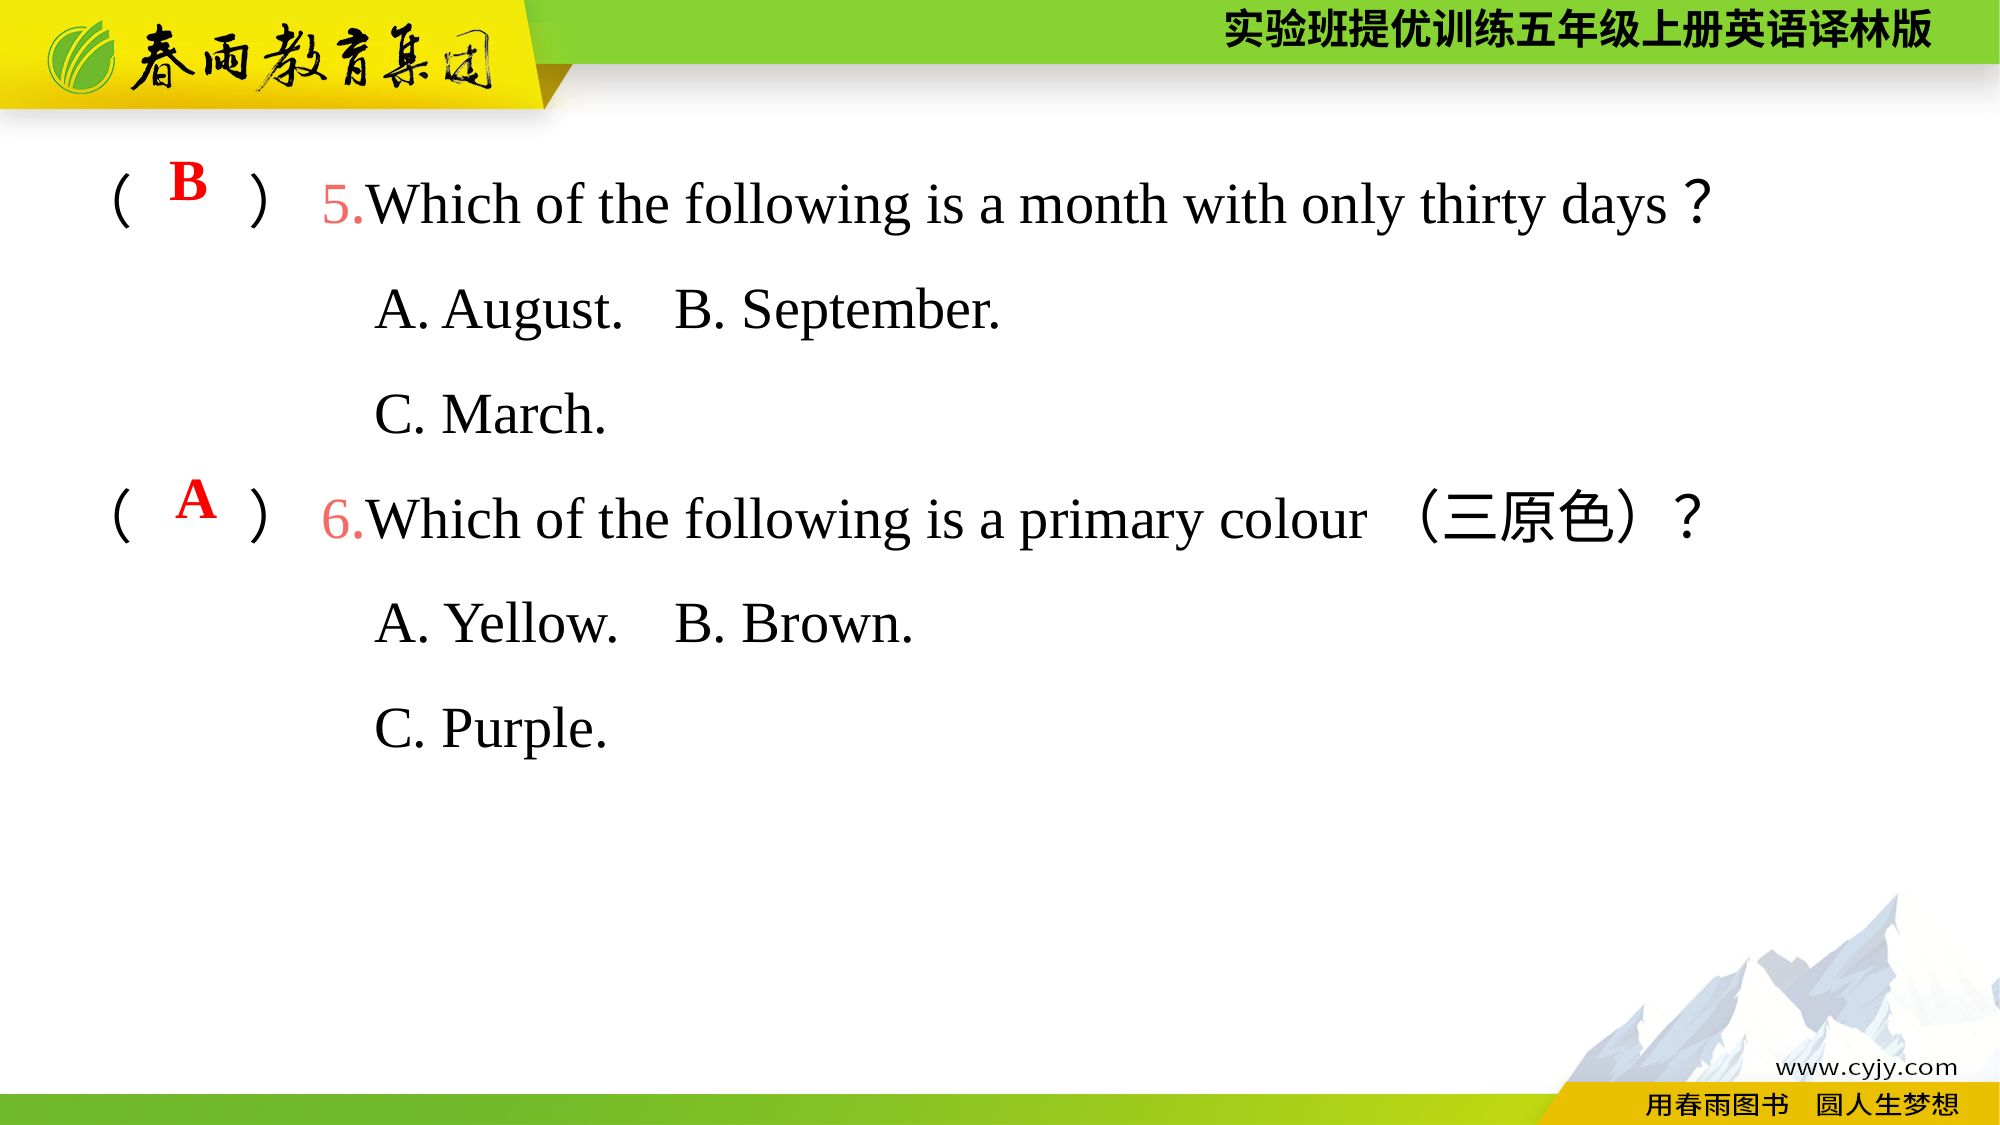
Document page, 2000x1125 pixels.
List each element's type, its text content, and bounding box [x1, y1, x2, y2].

text_box B [154, 134, 224, 220]
text_box A [160, 453, 233, 538]
list （ ）5.Which of the following is a month with only thirty days？ A. August. B. September. C. March. （ ）6.Which of the following is a primary colour（三原色）？ A. Yellow. B. Brown. C. Purple. [59, 122, 1944, 774]
picture [0, 0, 2000, 1125]
